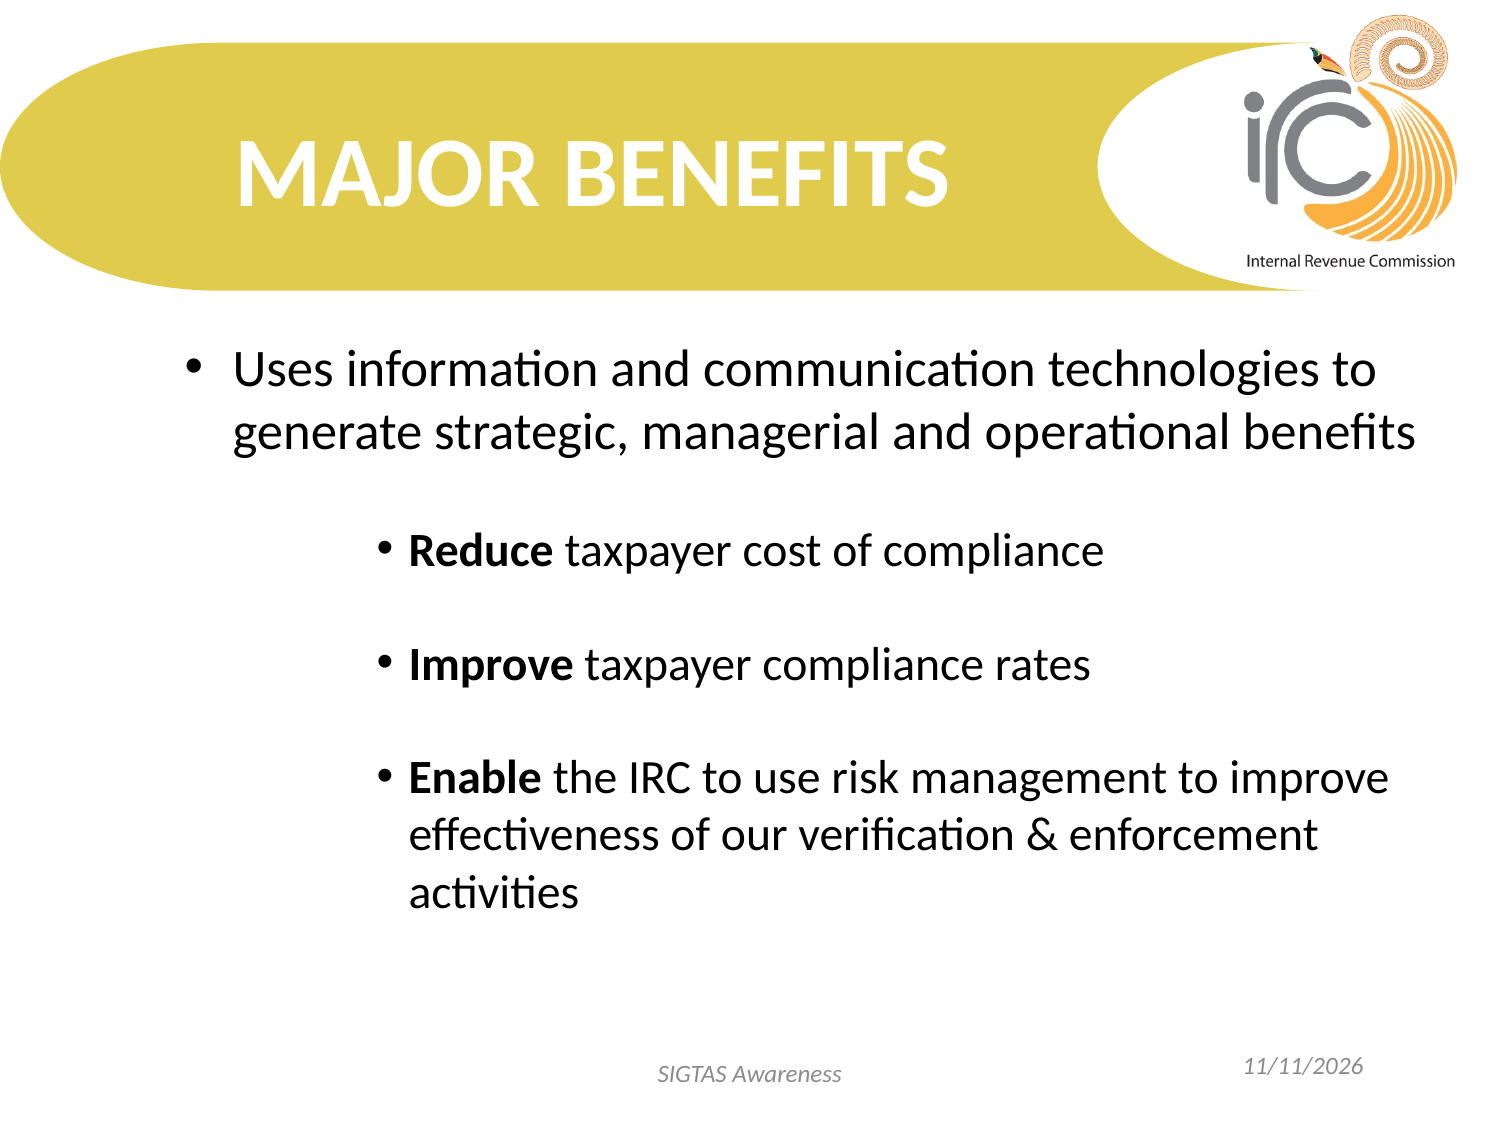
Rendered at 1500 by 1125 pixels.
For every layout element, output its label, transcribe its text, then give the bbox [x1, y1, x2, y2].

picture [1204, 0, 1500, 283]
footer SIGTAS Awareness [512, 1042, 988, 1103]
list Uses information and communication technologies to generate strategic, managerial and operational benefits Reduce taxpayer cost of compliance Improve taxpayer compliance rates Enable the IRC to use risk management to improve effectiveness of our verification & enforcement activities [169, 326, 1436, 953]
text_box MAJOR BENEFITS [0, 40, 1319, 293]
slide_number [1128, 1035, 1478, 1095]
